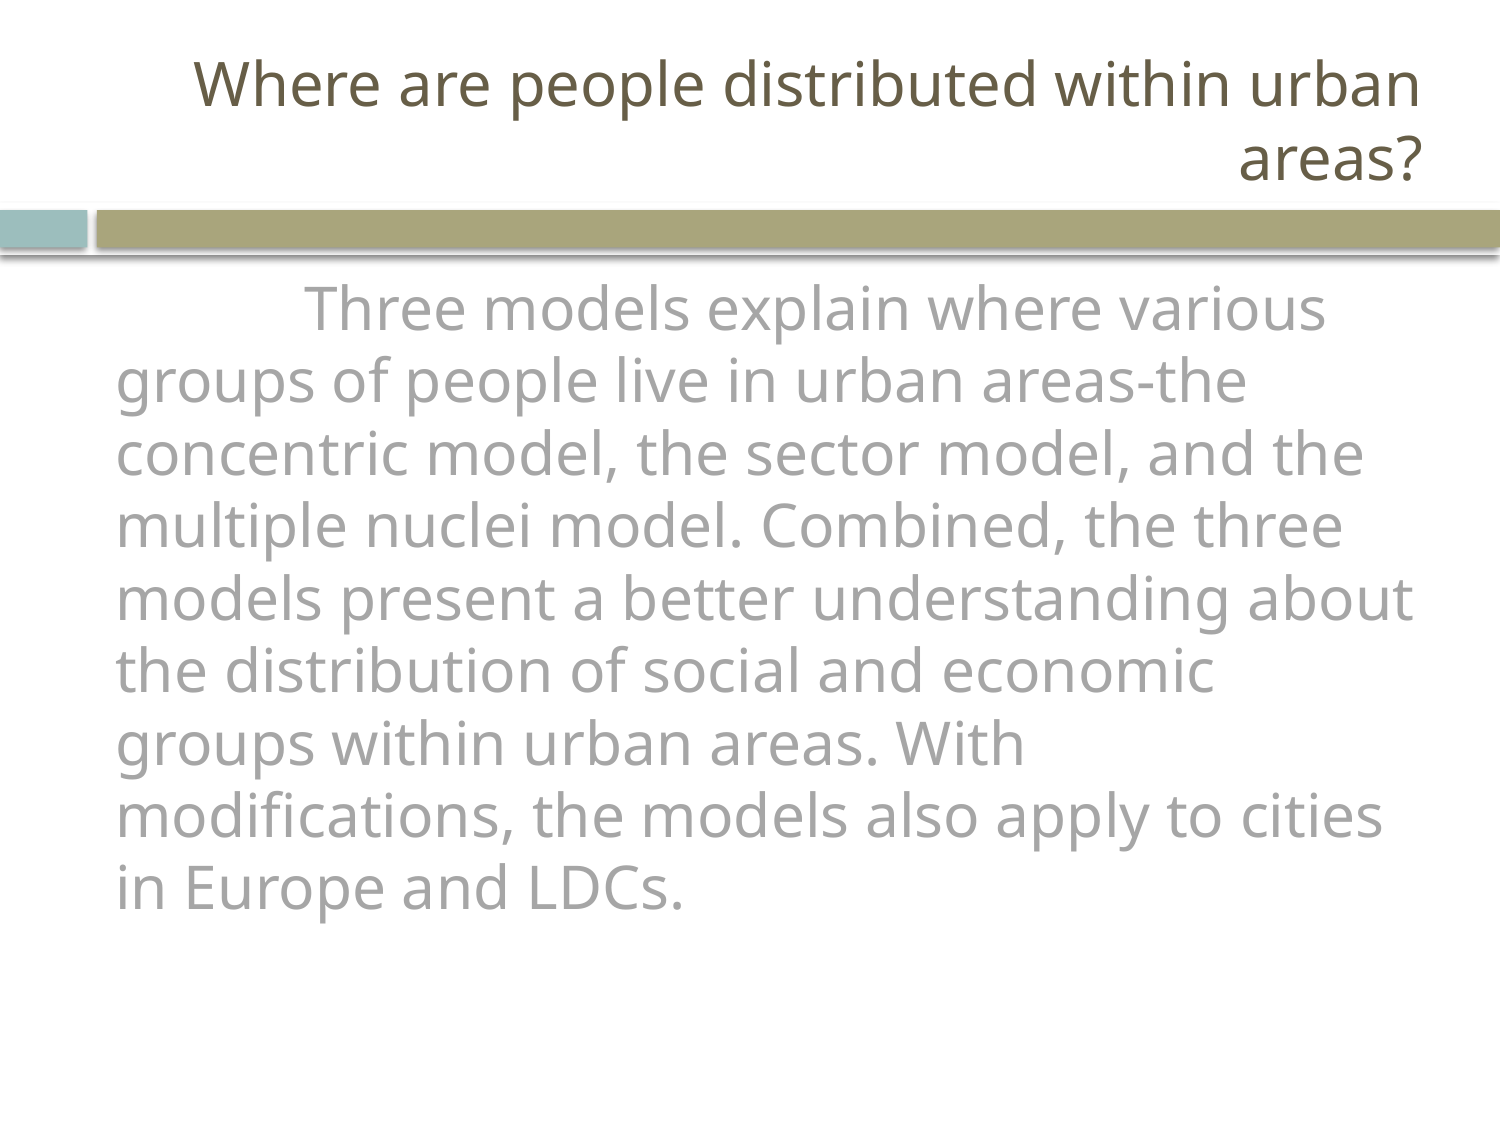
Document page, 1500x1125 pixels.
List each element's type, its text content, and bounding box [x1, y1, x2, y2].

list Three models explain where various groups of people live in urban areas-the concentric model, the sector model, and the multiple nuclei model. Combined, the three models present a better understanding about the distribution of social and economic groups within urban areas. With modifications, the models also apply to cities in Europe and LDCs. [100, 262, 1438, 1000]
title Where are people distributed within urban areas? [100, 37, 1438, 200]
